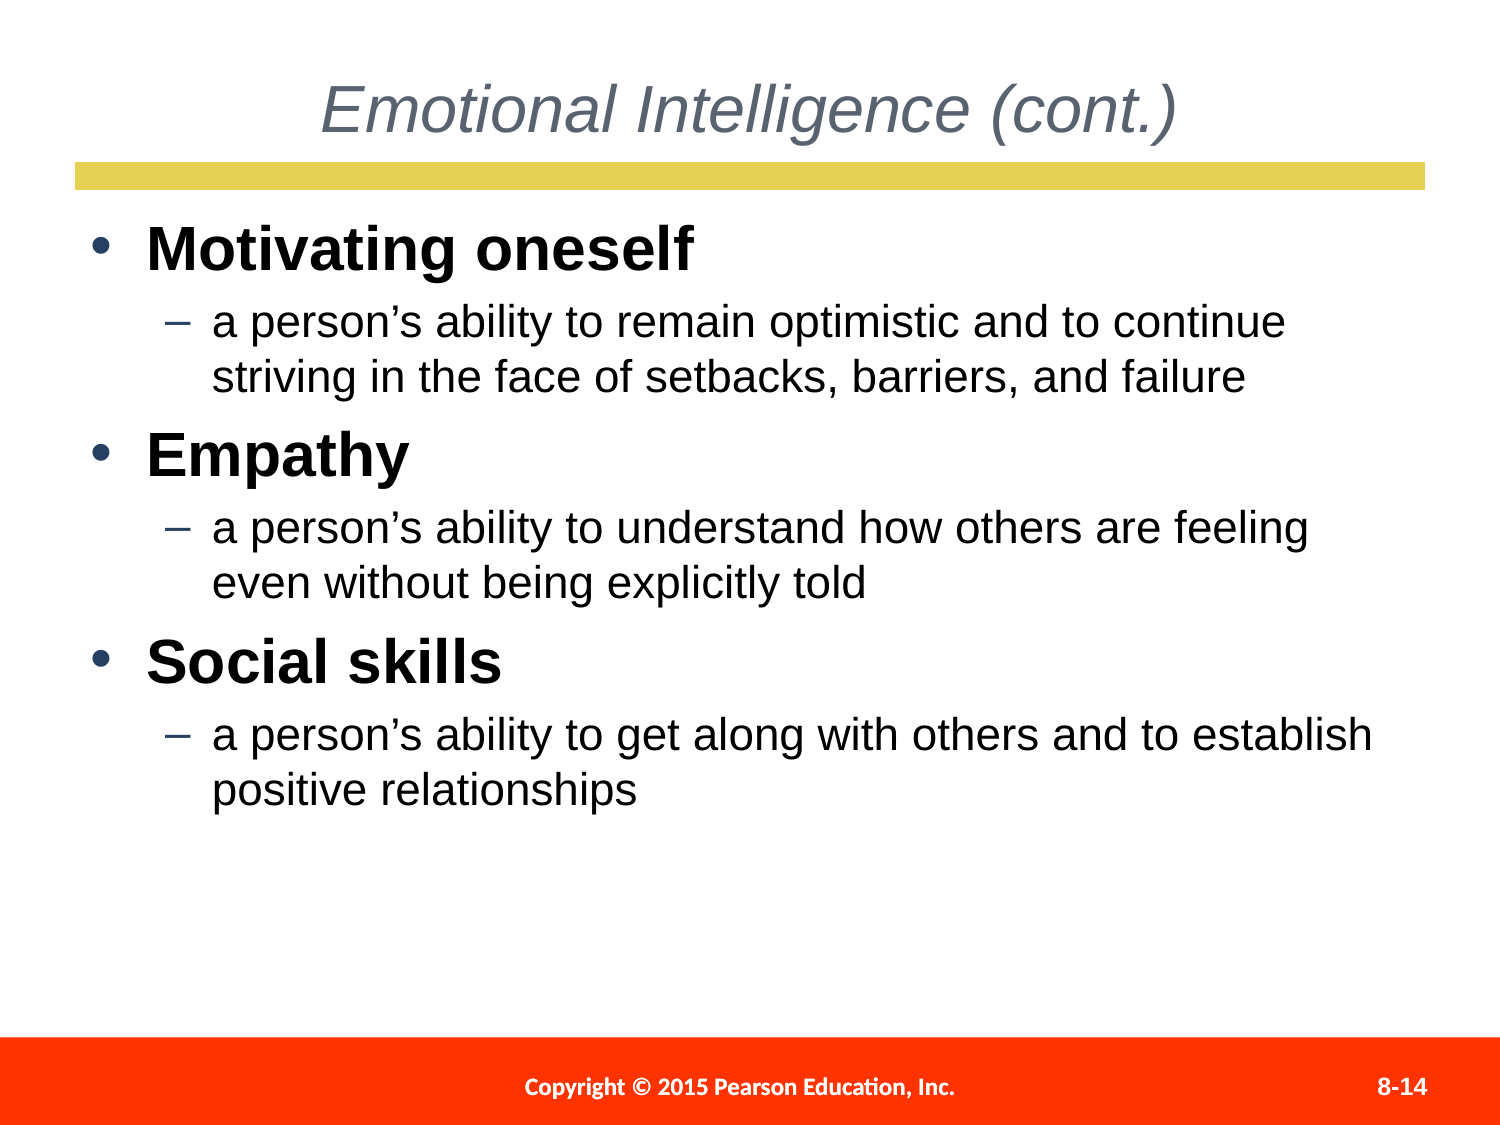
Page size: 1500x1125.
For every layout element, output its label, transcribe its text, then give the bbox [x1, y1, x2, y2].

text_box Copyright © 2015 Pearson Education, Inc. [362, 1062, 1125, 1108]
text_box Emotional Intelligence (cont.) [74, 12, 1425, 200]
list Motivating oneself a person’s ability to remain optimistic and to continue striving in the face of setbacks, barriers, and failure Empathy a person’s ability to understand how others are feeling even without being explicitly told Social skills a person’s ability to get along with others and to establish positive relationships [74, 199, 1426, 1006]
